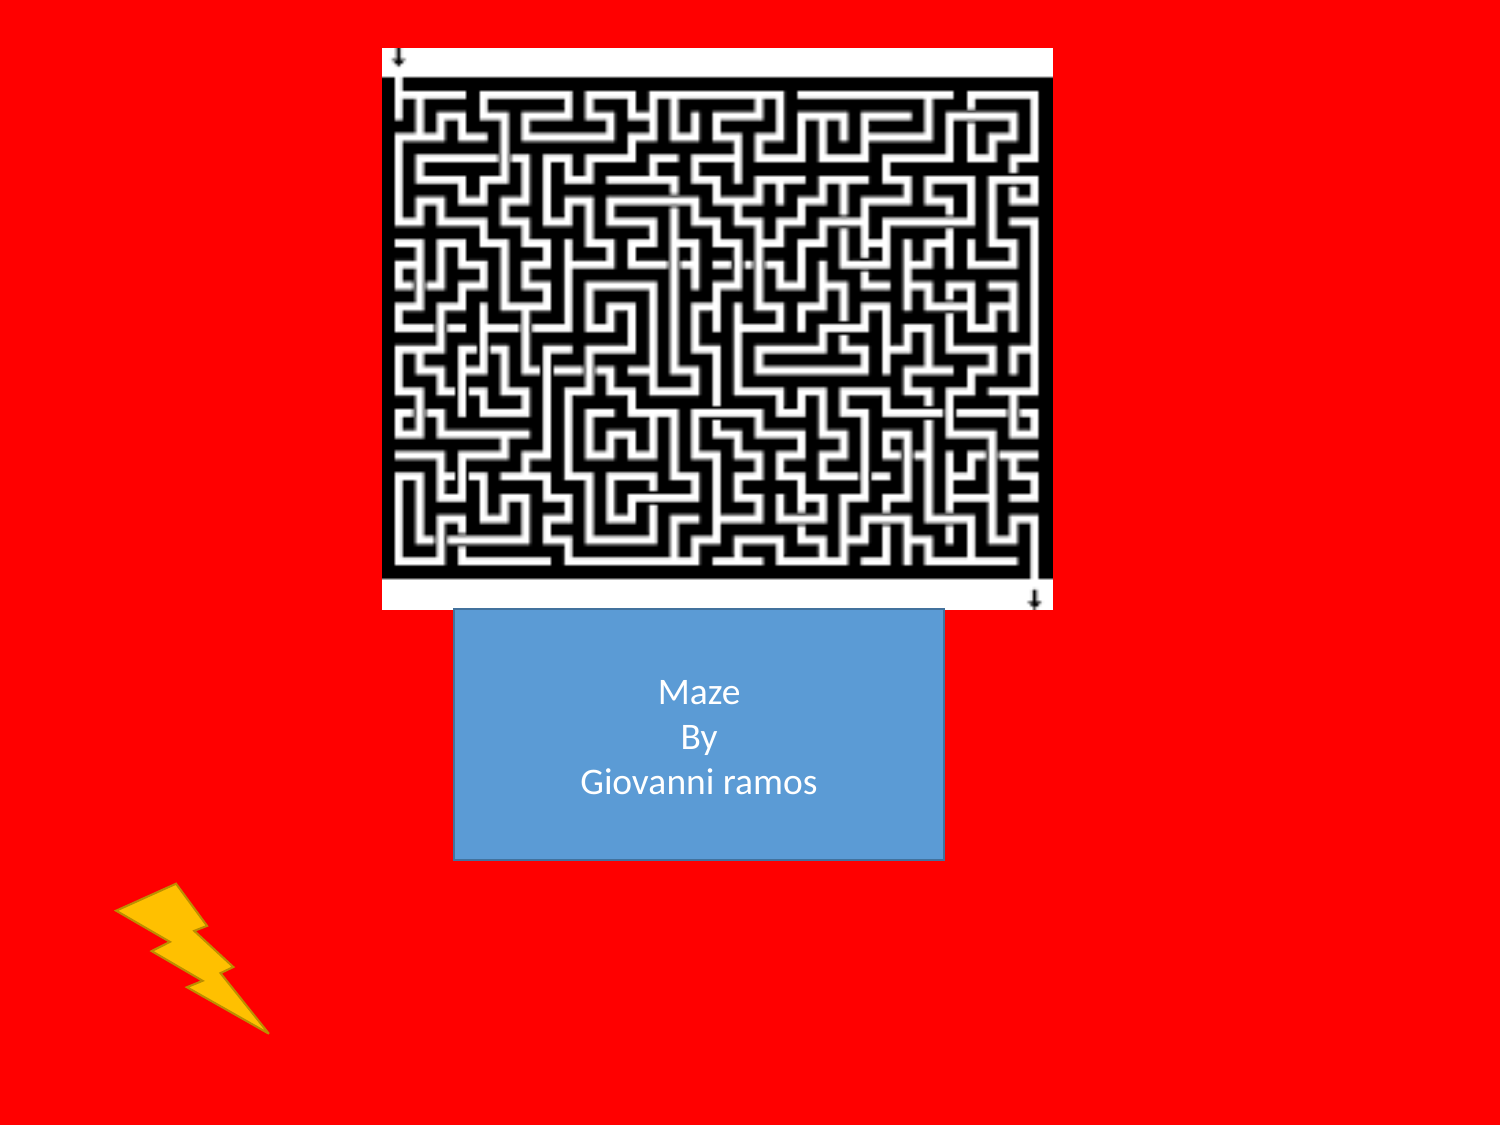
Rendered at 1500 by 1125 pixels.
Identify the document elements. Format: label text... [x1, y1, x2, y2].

picture [382, 48, 1053, 610]
text_box [113, 882, 270, 1035]
text_box Maze By Giovanni ramos [453, 610, 945, 861]
